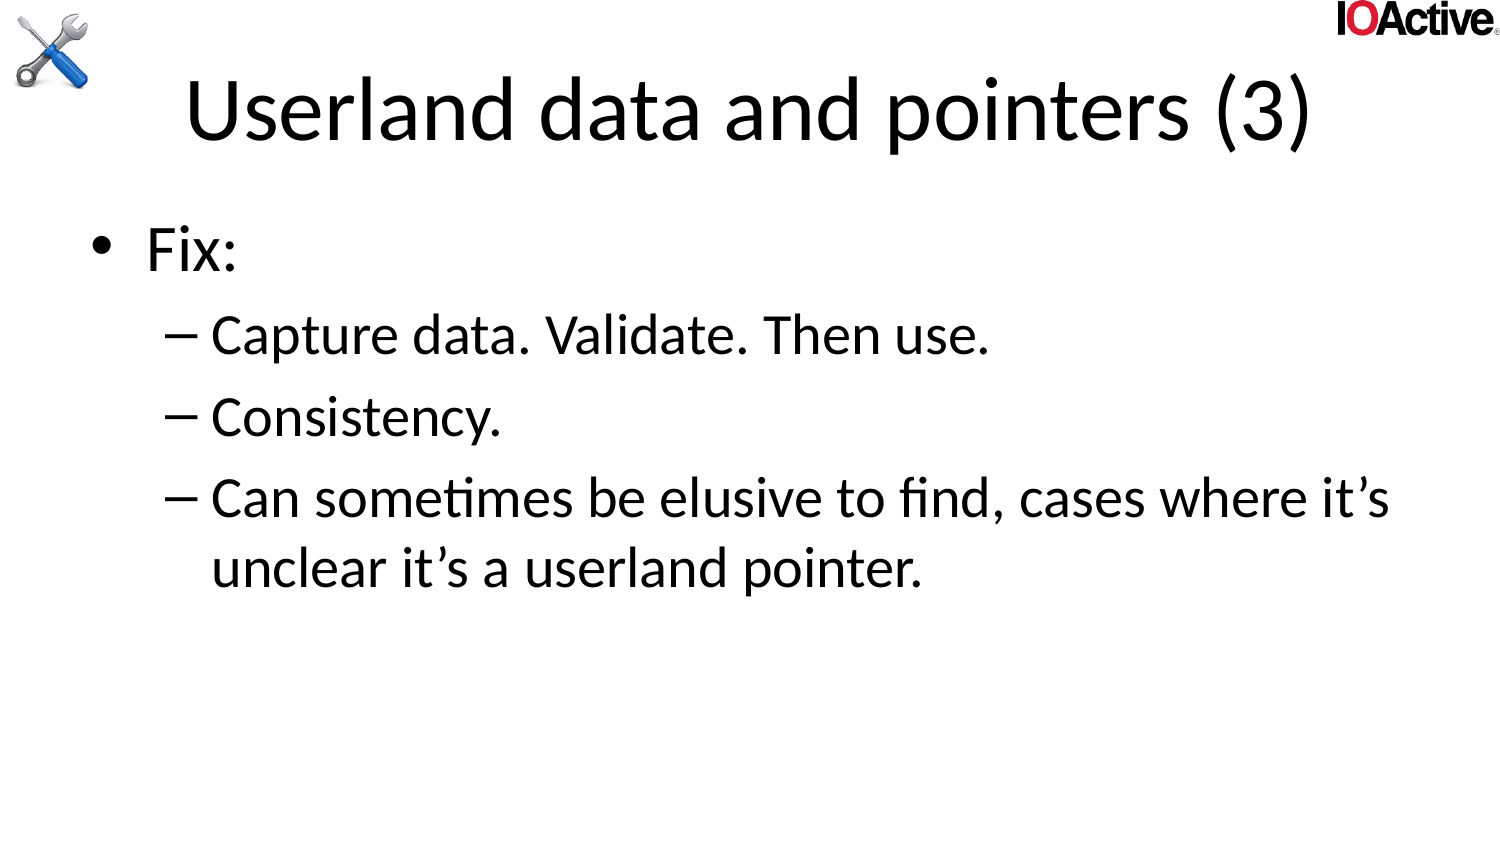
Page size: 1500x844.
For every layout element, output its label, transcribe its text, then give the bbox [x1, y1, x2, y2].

picture [0, 0, 101, 101]
list Fix: Capture data. Validate. Then use. Consistency. Can sometimes be elusive to find, cases where it’s unclear it’s a userland pointer. [75, 196, 1425, 754]
picture [1337, 0, 1500, 36]
title Userland data and pointers (3) [75, 33, 1425, 175]
